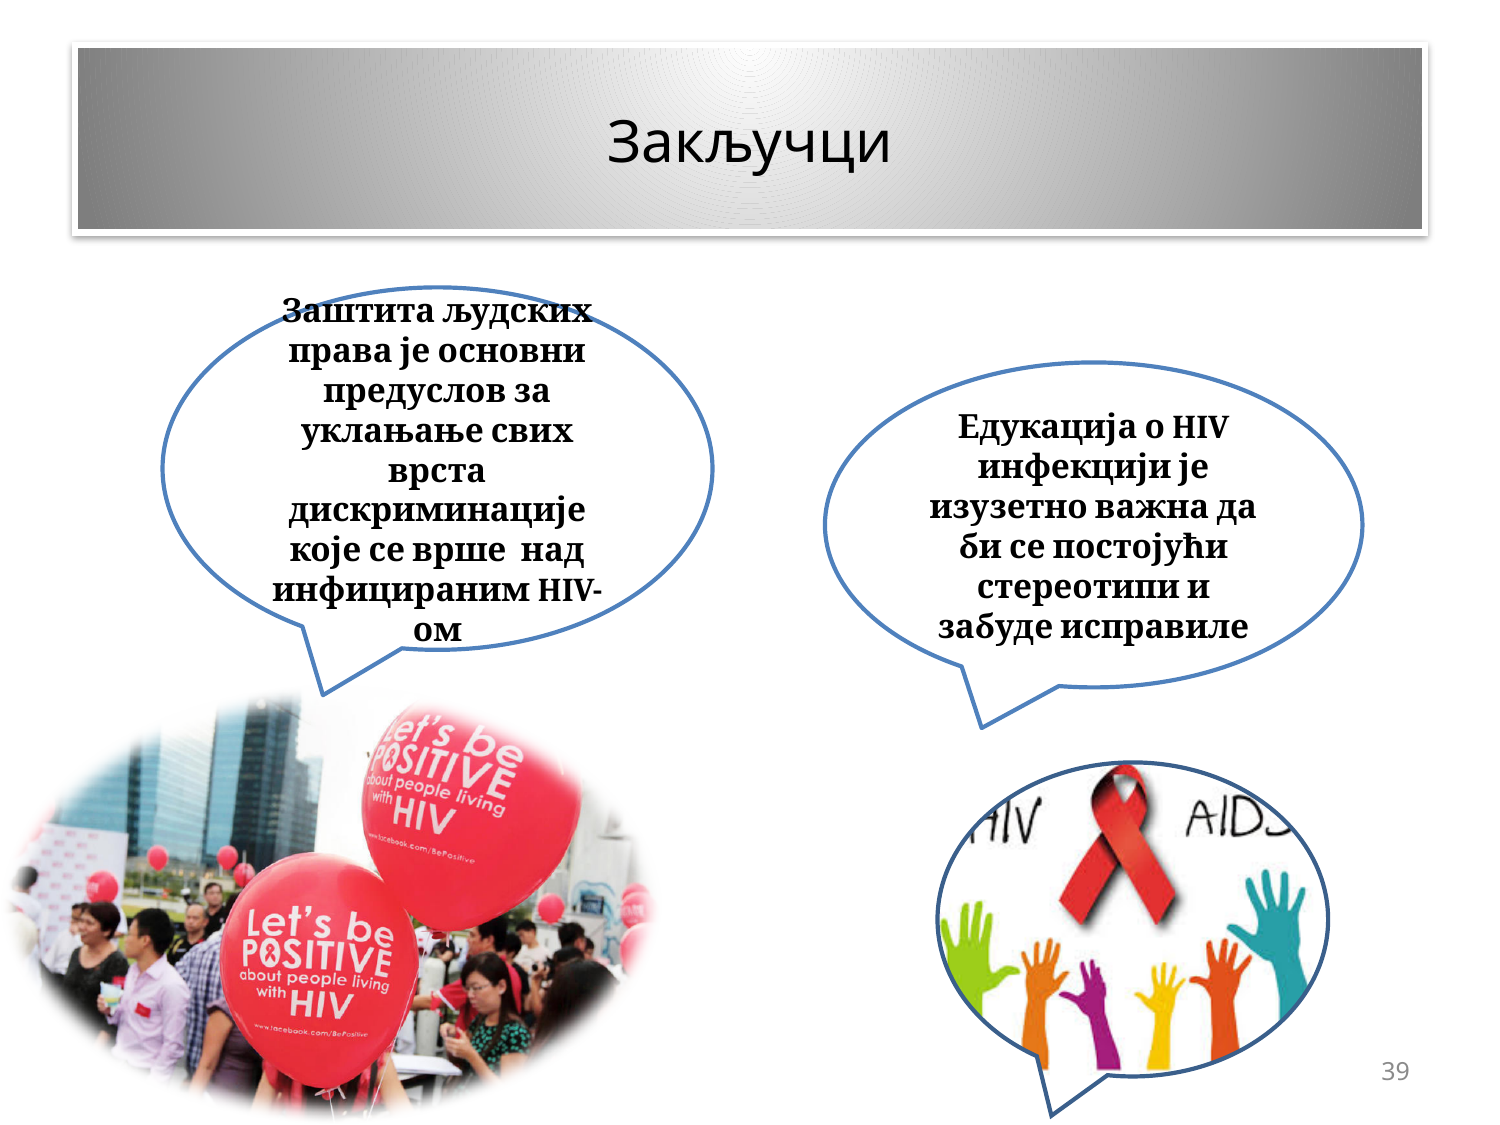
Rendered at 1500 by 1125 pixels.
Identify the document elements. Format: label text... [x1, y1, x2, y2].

slide_number 39 [1074, 1042, 1425, 1103]
title Закључци [72, 42, 1428, 236]
text_box Едукација о HIV инфекцији је изузетно важна да би се постојући стереотипи и забуде исправиле [822, 360, 1365, 730]
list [937, 762, 1329, 1077]
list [0, 683, 663, 1125]
text_box Заштита људских права је основни предуслов за уклањање свих врста дискриминације које се врше над инфицираним HIV-ом [160, 285, 715, 682]
